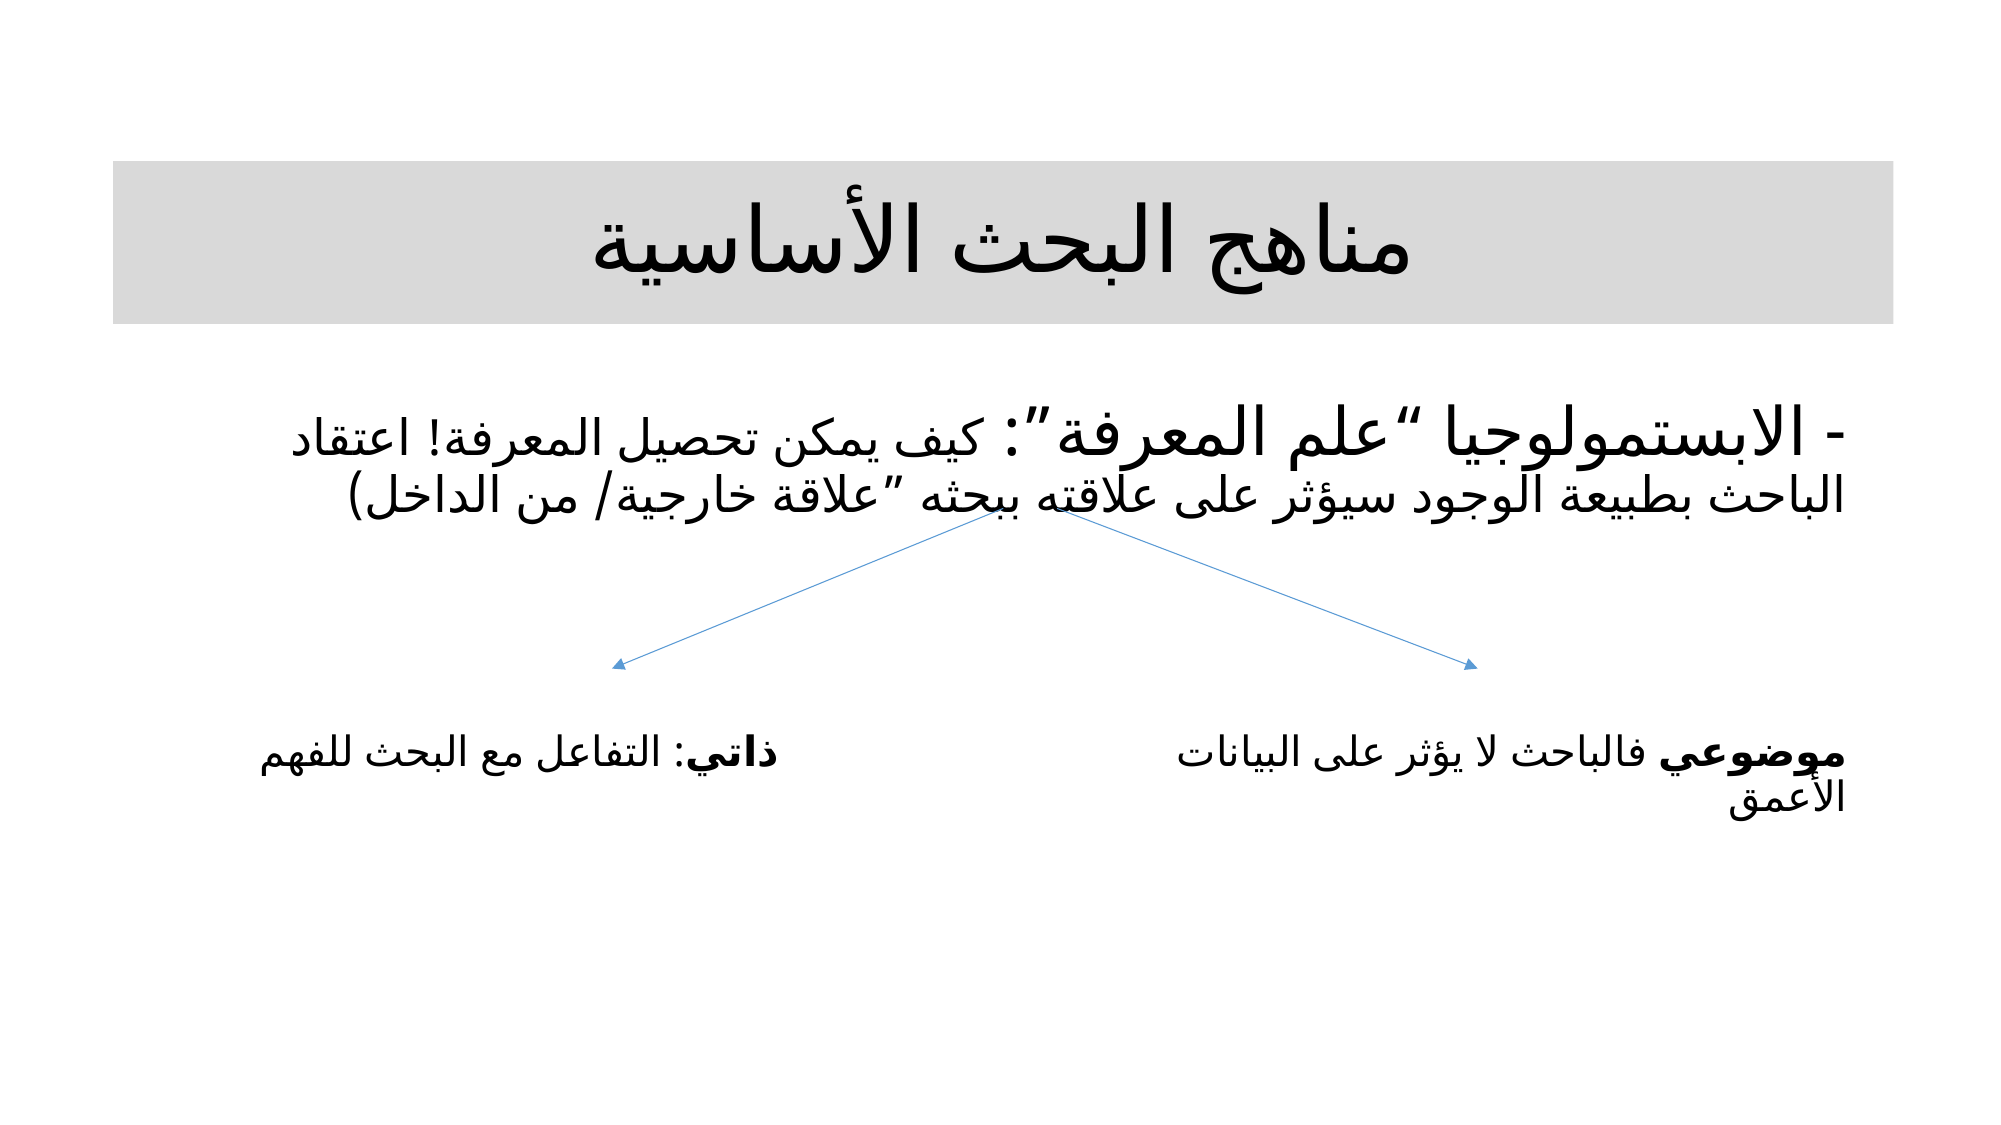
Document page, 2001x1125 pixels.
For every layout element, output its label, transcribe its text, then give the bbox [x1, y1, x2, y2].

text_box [1056, 508, 1478, 669]
title مناهج البحث الأساسية [113, 161, 1894, 324]
list - الابستمولوجيا “علم المعرفة”: كيف يمكن تحصيل المعرفة! اعتقاد الباحث بطبيعة الوجود سيؤثر على علاقته ببحثه ”علاقة خارجية/ من الداخل) موضوعي فالباحث لا يؤثر على البيانات ذاتي: التفاعل مع البحث للفهم الأعمق [137, 299, 1863, 1014]
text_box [611, 508, 1004, 669]
